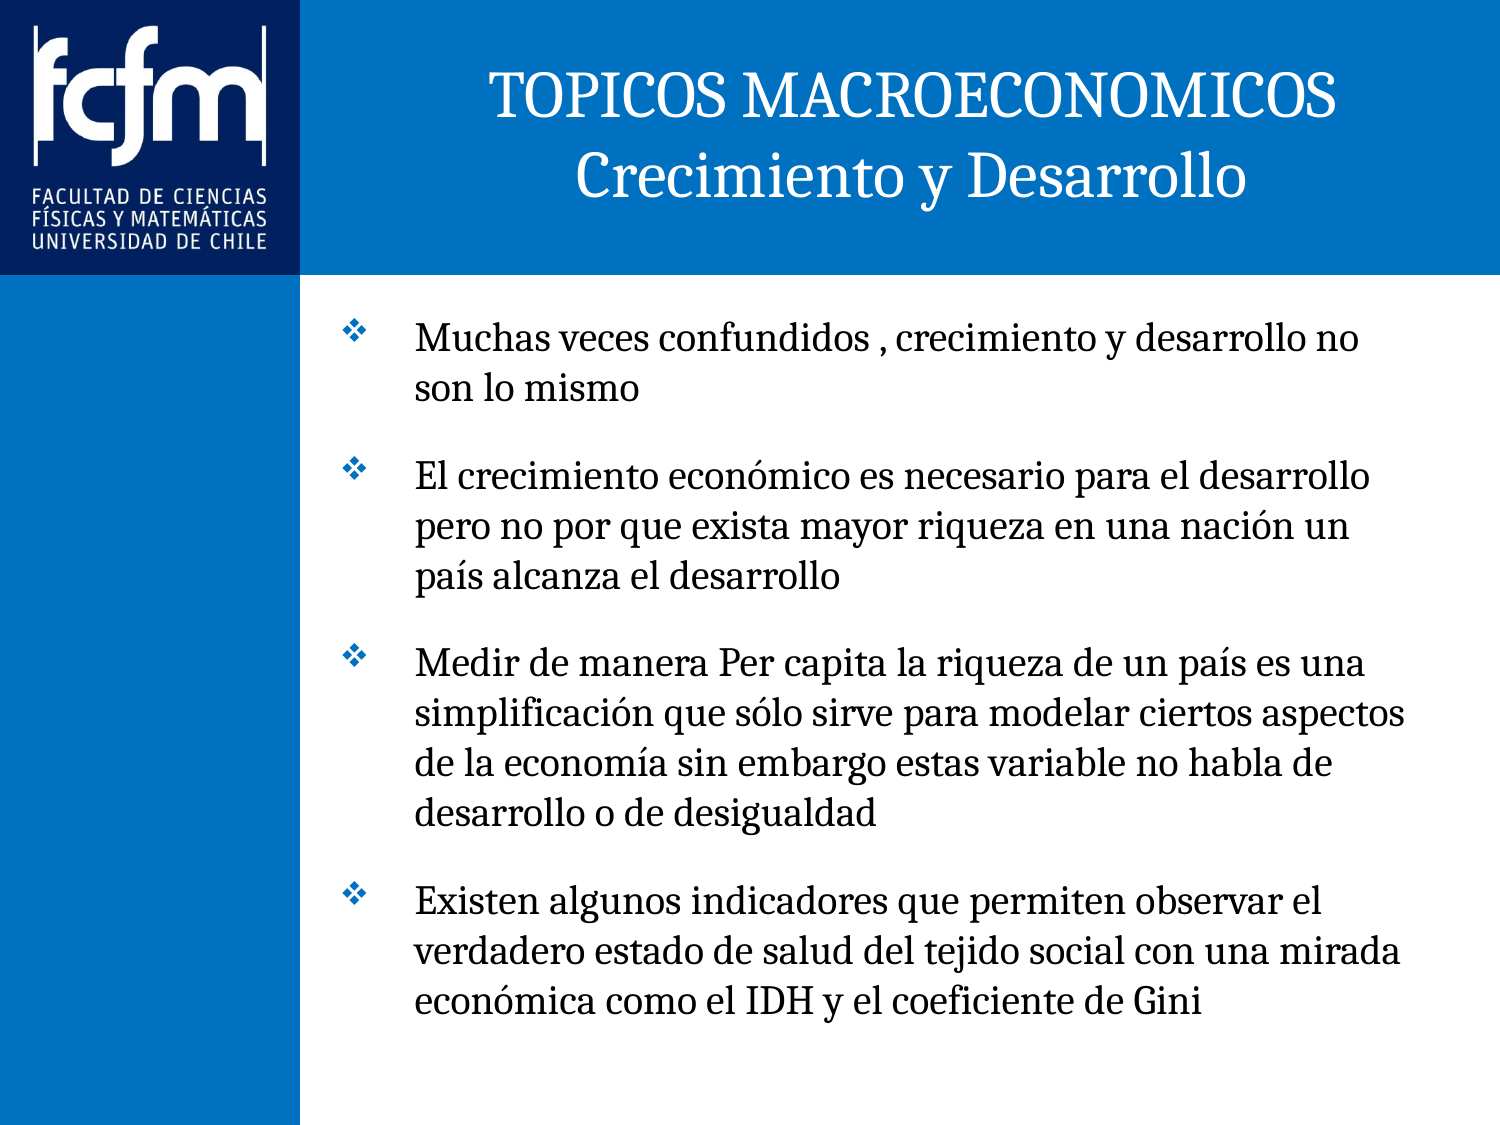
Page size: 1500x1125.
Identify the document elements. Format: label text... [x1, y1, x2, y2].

picture [29, 18, 272, 254]
text_box TOPICOS MACROECONOMICOS Crecimiento y Desarrollo [399, 37, 1425, 225]
text_box Muchas veces confundidos , crecimiento y desarrollo no son lo mismo El crecimiento económico es necesario para el desarrollo pero no por que exista mayor riqueza en una nación un país alcanza el desarrollo Medir de manera Per capita la riqueza de un país es una simplificación que sólo sirve para modelar ciertos aspectos de la economía sin embargo estas variable no habla de desarrollo o de desigualdad Existen algunos indicadores que permiten observar el verdadero estado de salud del tejido social con una mirada económica como el IDH y el coeficiente de Gini [324, 302, 1428, 1031]
